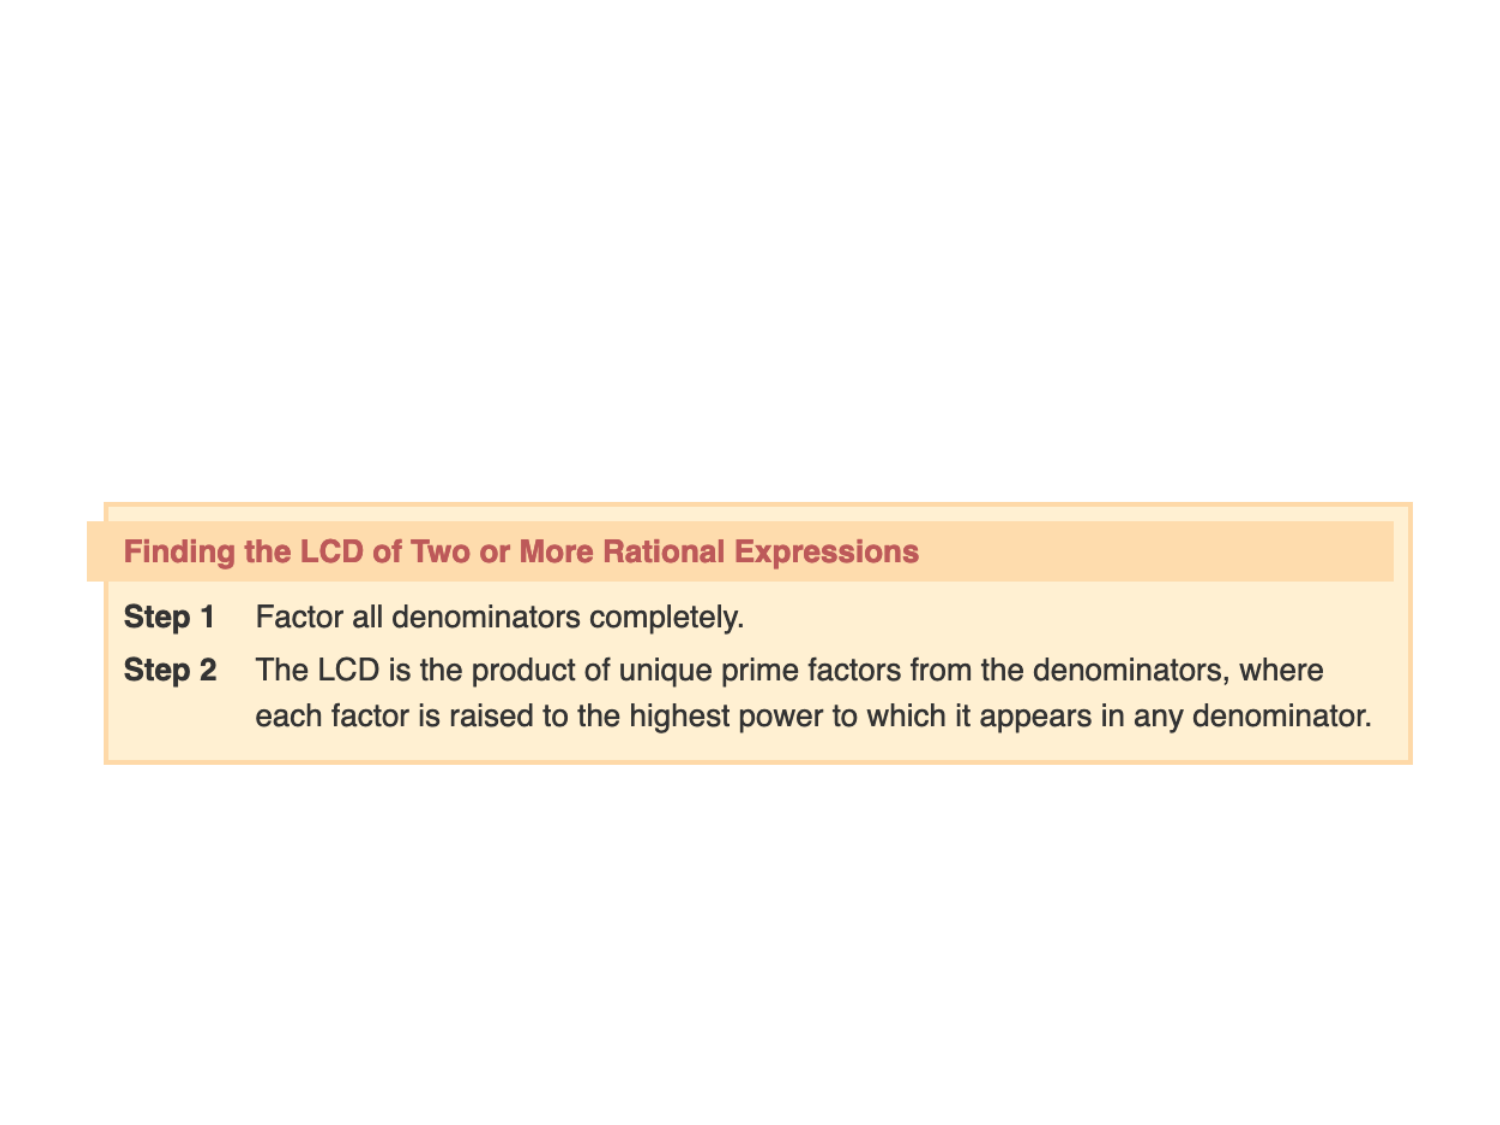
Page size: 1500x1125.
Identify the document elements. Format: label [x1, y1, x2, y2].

list [74, 262, 1426, 1006]
